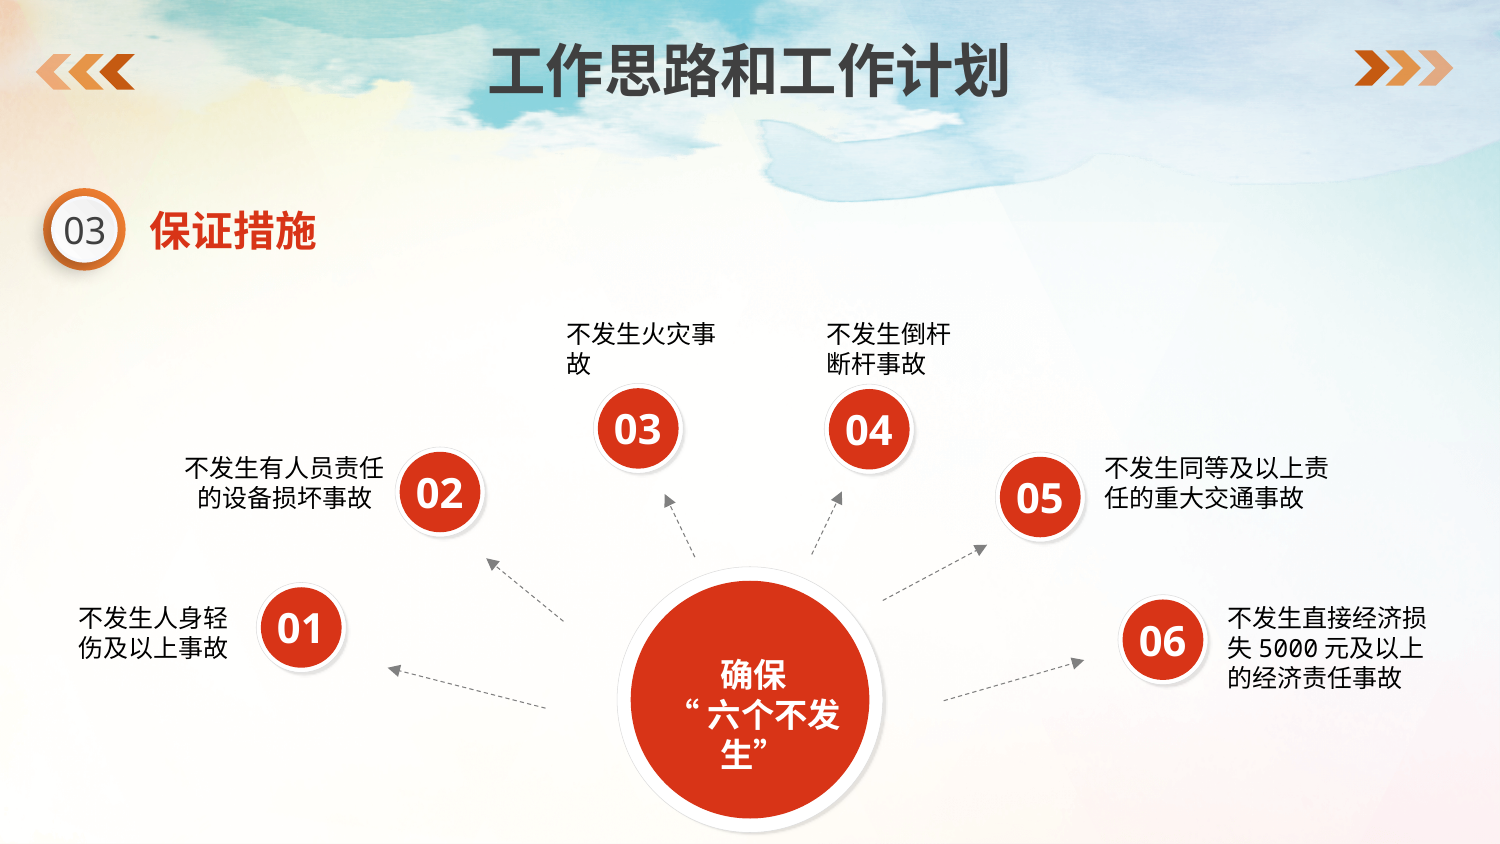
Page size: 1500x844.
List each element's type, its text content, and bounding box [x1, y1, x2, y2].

text_box 不发生倒杆断杆事故 [811, 310, 982, 386]
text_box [995, 451, 1086, 542]
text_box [824, 384, 915, 475]
text_box 工作思路和工作计划 [413, 30, 1087, 109]
text_box 不发生火灾事故 [551, 310, 732, 386]
picture [0, 0, 1500, 844]
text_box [256, 582, 347, 673]
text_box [395, 446, 486, 537]
text_box 不发生同等及以上责任的重大交通事故 [1089, 445, 1358, 520]
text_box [617, 566, 883, 833]
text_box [943, 660, 1085, 701]
text_box 不发生人身轻伤及以上事故 [63, 594, 252, 670]
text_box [387, 667, 546, 709]
text_box 保证措施 [135, 197, 332, 262]
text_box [882, 544, 988, 601]
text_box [35, 54, 135, 90]
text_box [34, 188, 135, 271]
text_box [587, 383, 684, 474]
text_box 不发生有人员责任的设备损坏事故 [161, 445, 409, 520]
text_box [811, 491, 842, 555]
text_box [1117, 594, 1208, 685]
text_box 不发生直接经济损失5000元及以上的经济责任事故 [1212, 594, 1447, 700]
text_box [664, 493, 695, 558]
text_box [1354, 50, 1454, 86]
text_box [486, 558, 564, 622]
